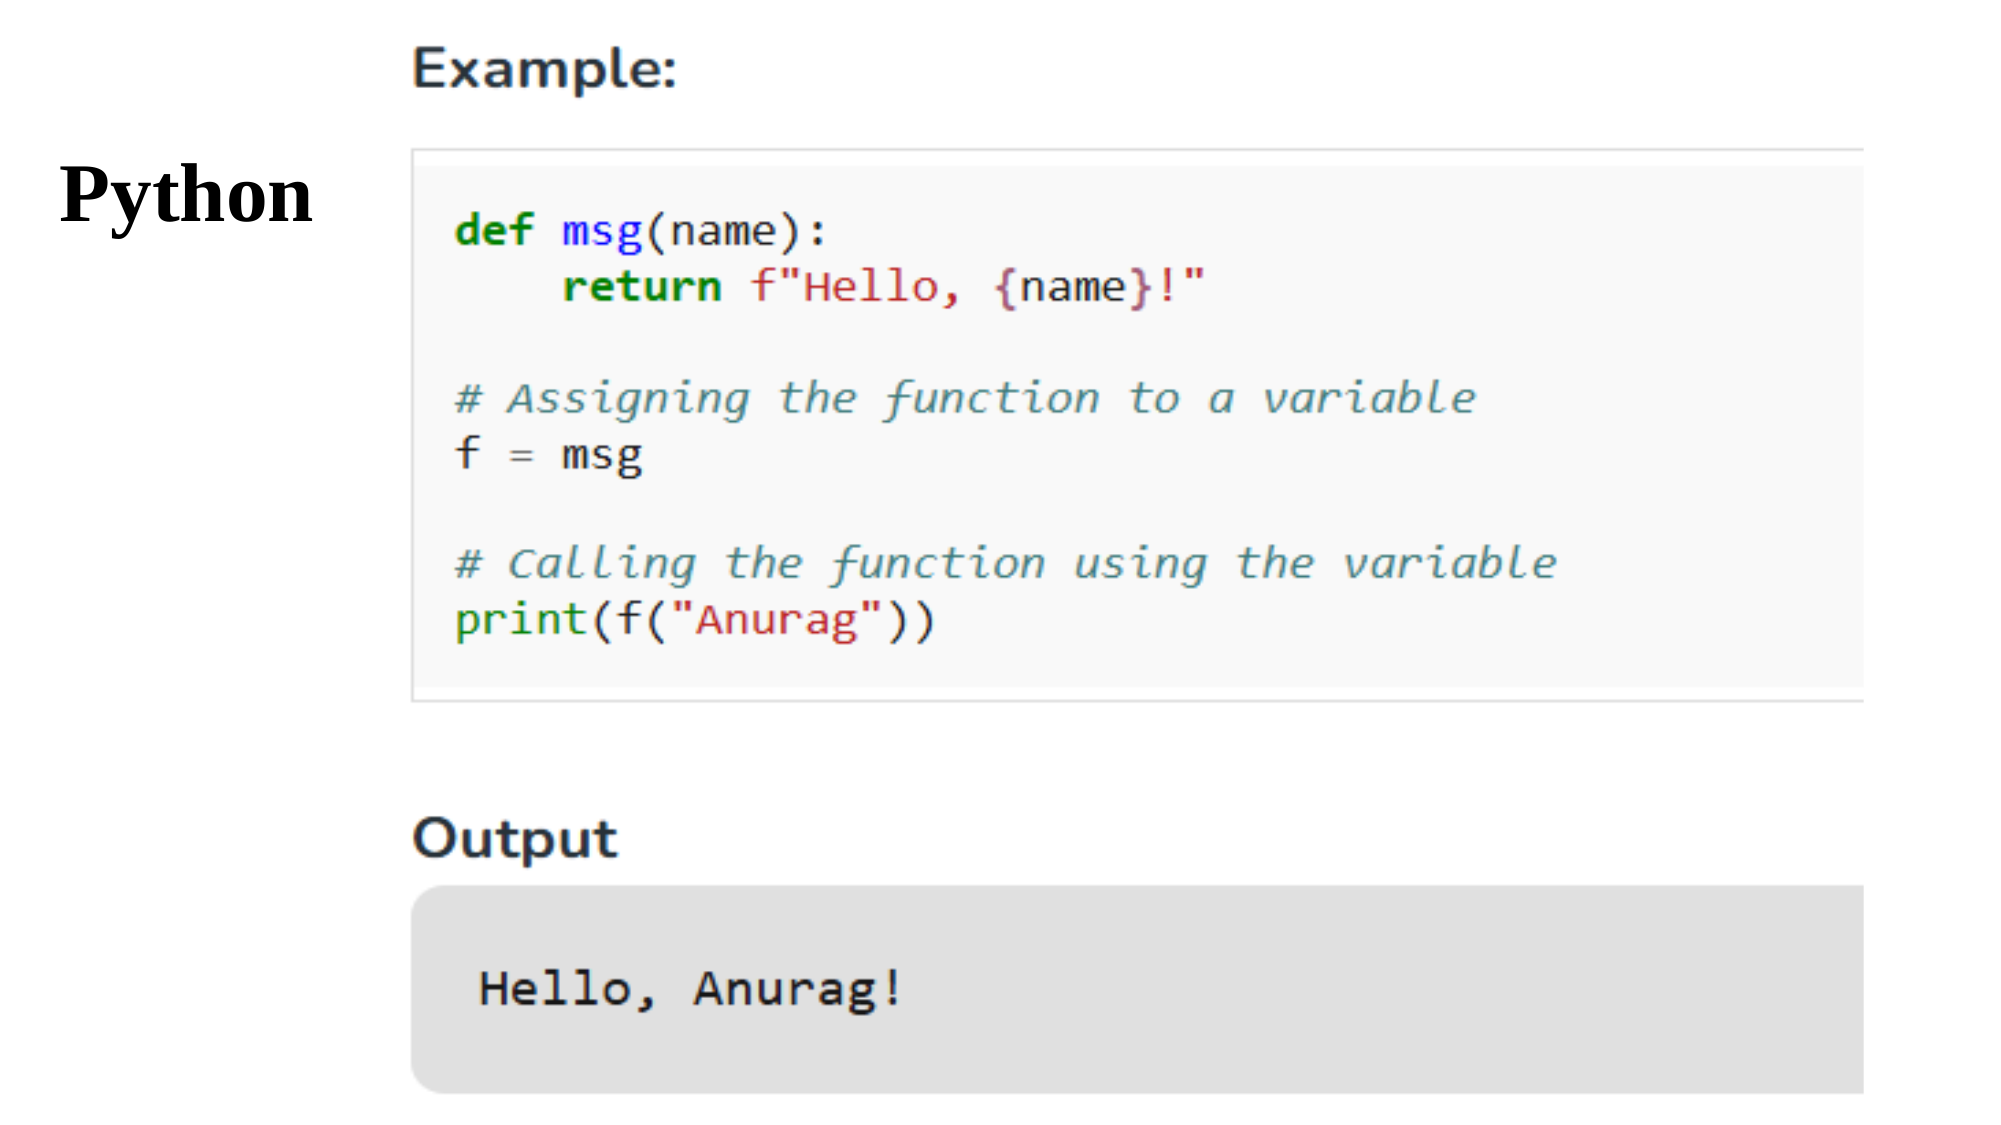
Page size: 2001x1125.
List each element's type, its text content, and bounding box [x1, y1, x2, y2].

text_box Python [44, 130, 339, 246]
picture [379, 27, 1864, 1125]
